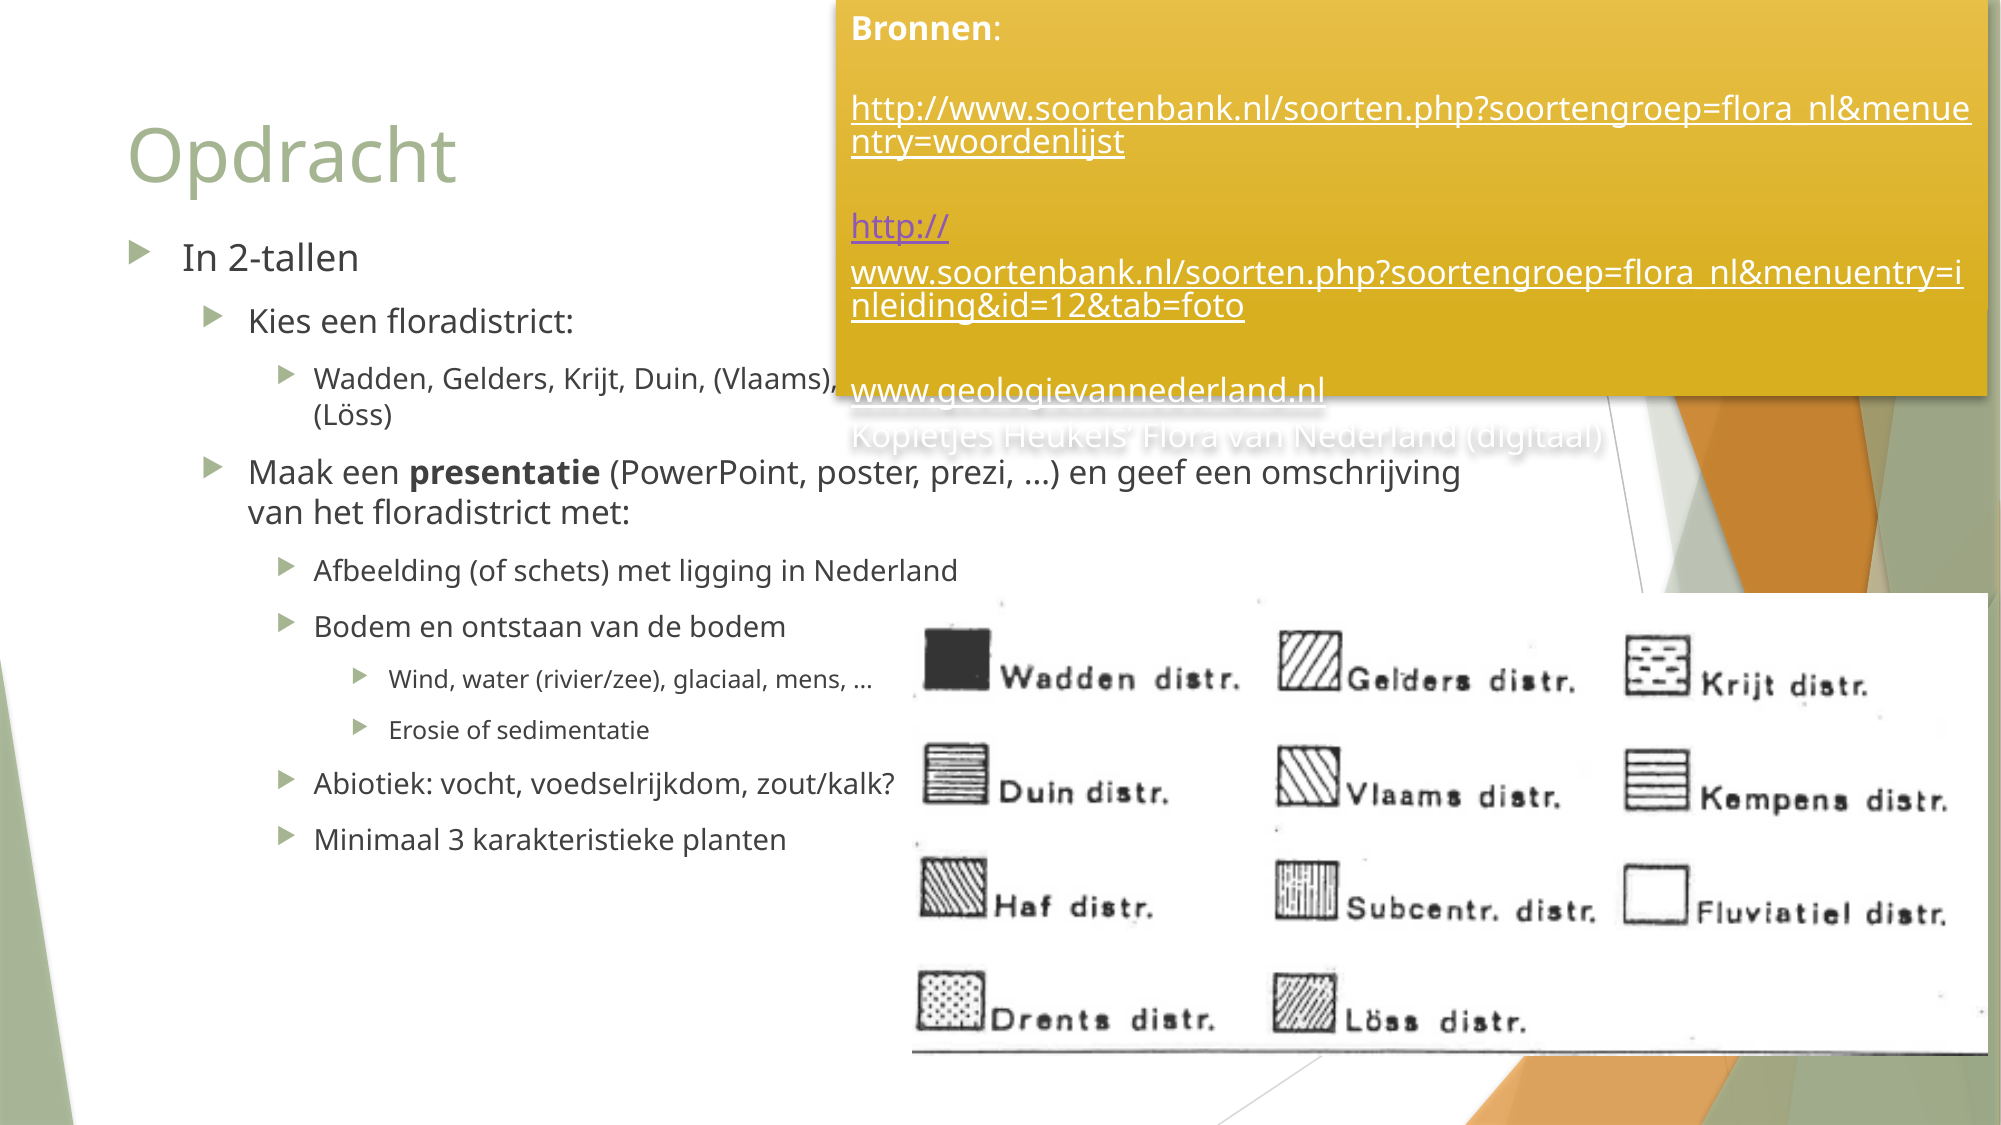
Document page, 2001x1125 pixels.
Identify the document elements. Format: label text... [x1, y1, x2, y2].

list In 2-tallen Kies een floradistrict: Wadden, Gelders, Krijt, Duin, (Vlaams), Kempen, Haf, Subcentr., Fluviatiel, Drents en (Löss) Maak een presentatie (PowerPoint, poster, prezi, …) en geef een omschrijving van het floradistrict met: Afbeelding (of schets) met ligging in Nederland Bodem en ontstaan van de bodem Wind, water (rivier/zee), glaciaal, mens, … Erosie of sedimentatie Abiotiek: vocht, voedselrijkdom, zout/kalk? Minimaal 3 karakteristieke planten [111, 226, 1522, 1072]
text_box Bronnen: http://www.soortenbank.nl/soorten.php?soortengroep=flora_nl&menuentry=woordenlijst http://www.soortenbank.nl/soorten.php?soortengroep=flora_nl&menuentry=inleiding&id=12&tab=foto www.geologievannederland.nl Kopietjes Heukels’ Flora van Nederland (digitaal) [835, 0, 1988, 396]
title Opdracht [111, 99, 585, 226]
picture [911, 593, 1988, 1056]
